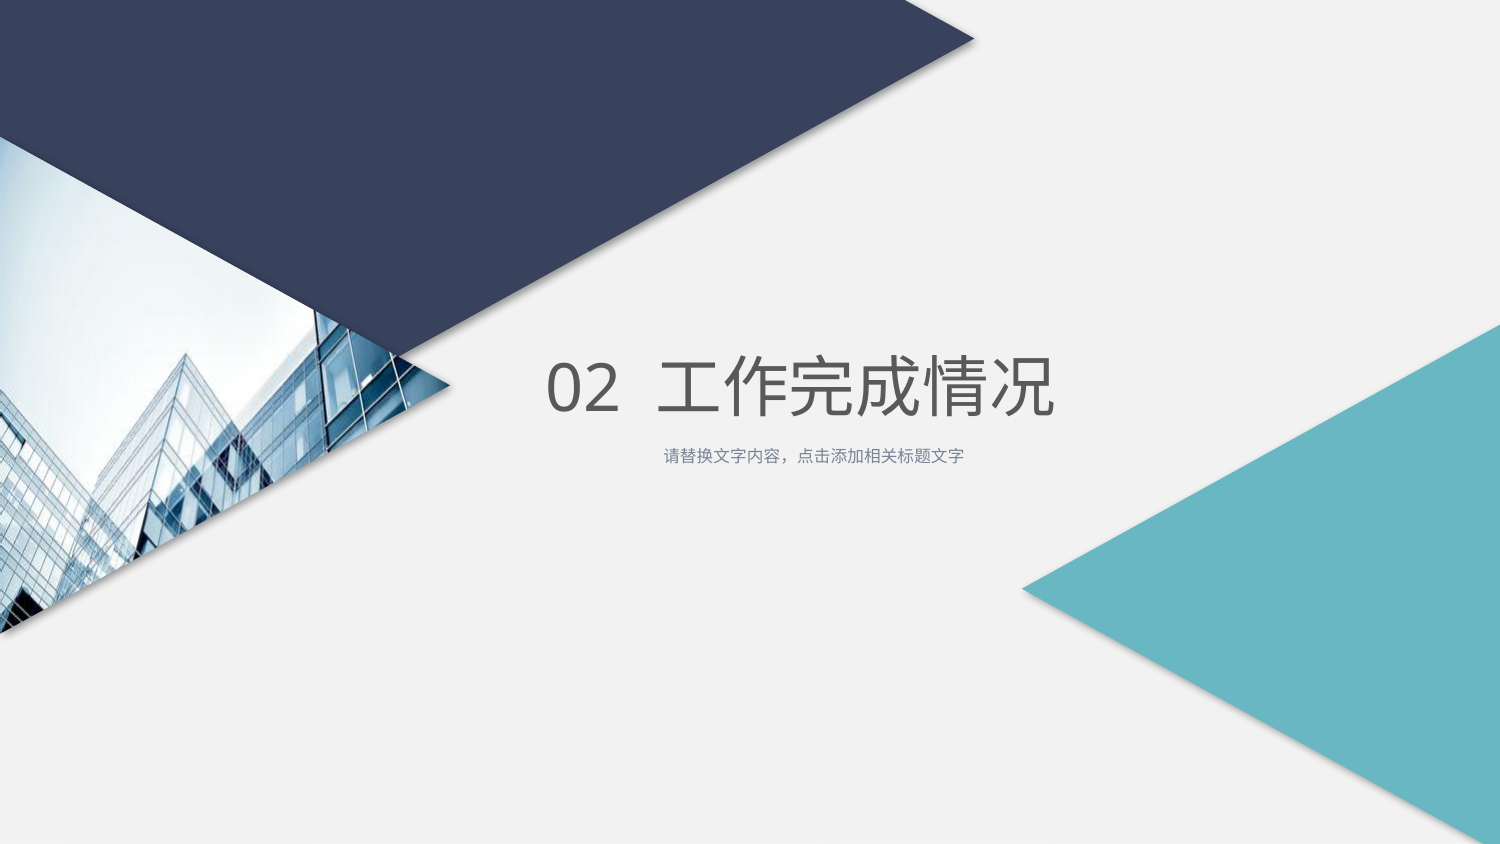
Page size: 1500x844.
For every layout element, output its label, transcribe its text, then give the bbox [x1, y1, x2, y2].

text_box [1019, 322, 1500, 844]
text_box 02 工作完成情况 [545, 344, 1270, 505]
text_box [0, 0, 977, 355]
text_box [0, 134, 453, 636]
text_box 请替换文字内容，点击添加相关标题文字 [663, 445, 1120, 466]
